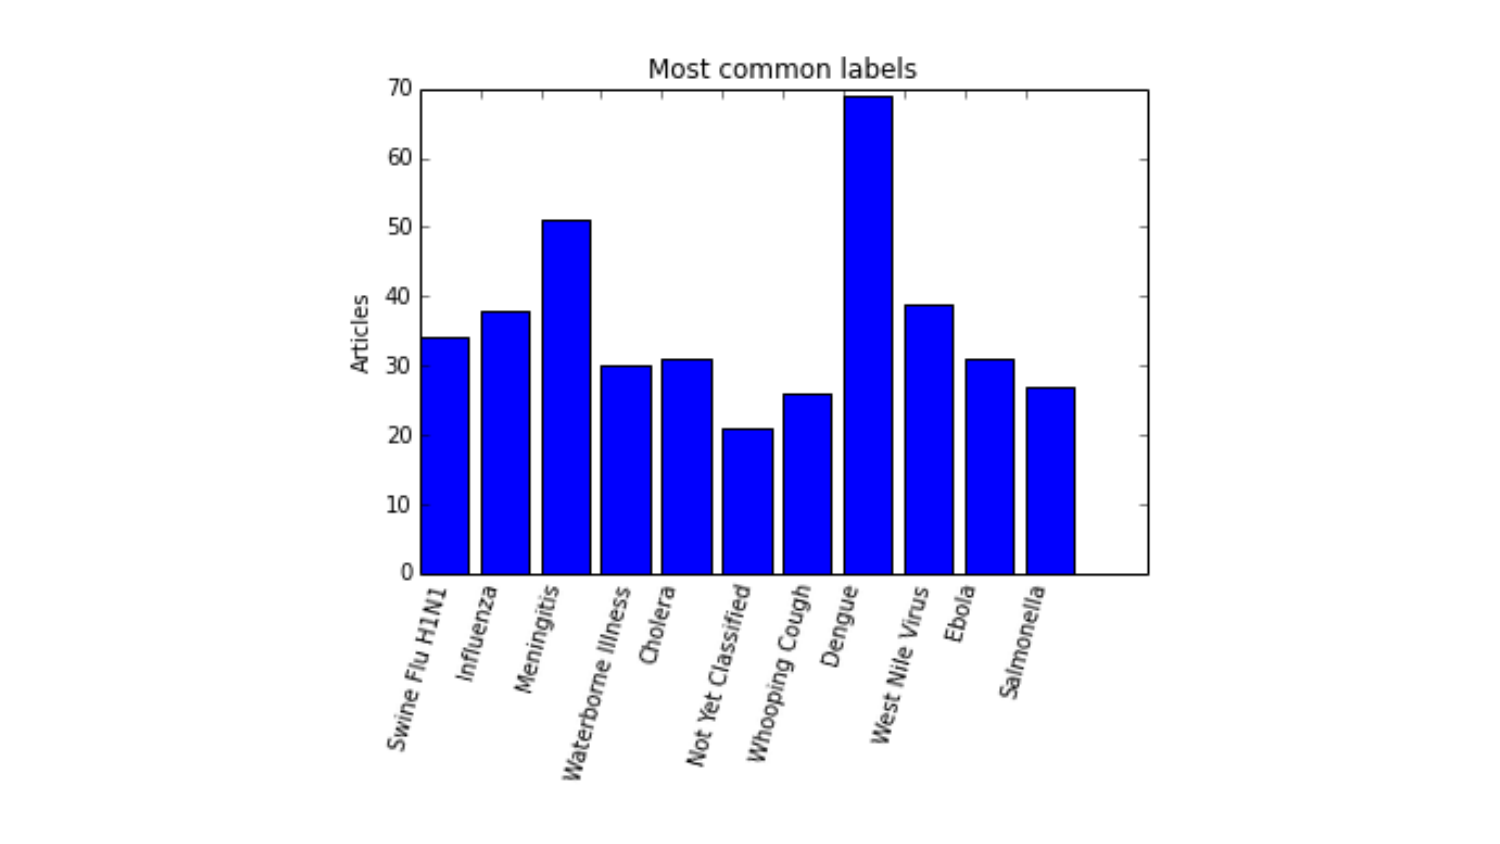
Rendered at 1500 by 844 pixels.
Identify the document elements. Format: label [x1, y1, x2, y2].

picture [338, 41, 1162, 798]
